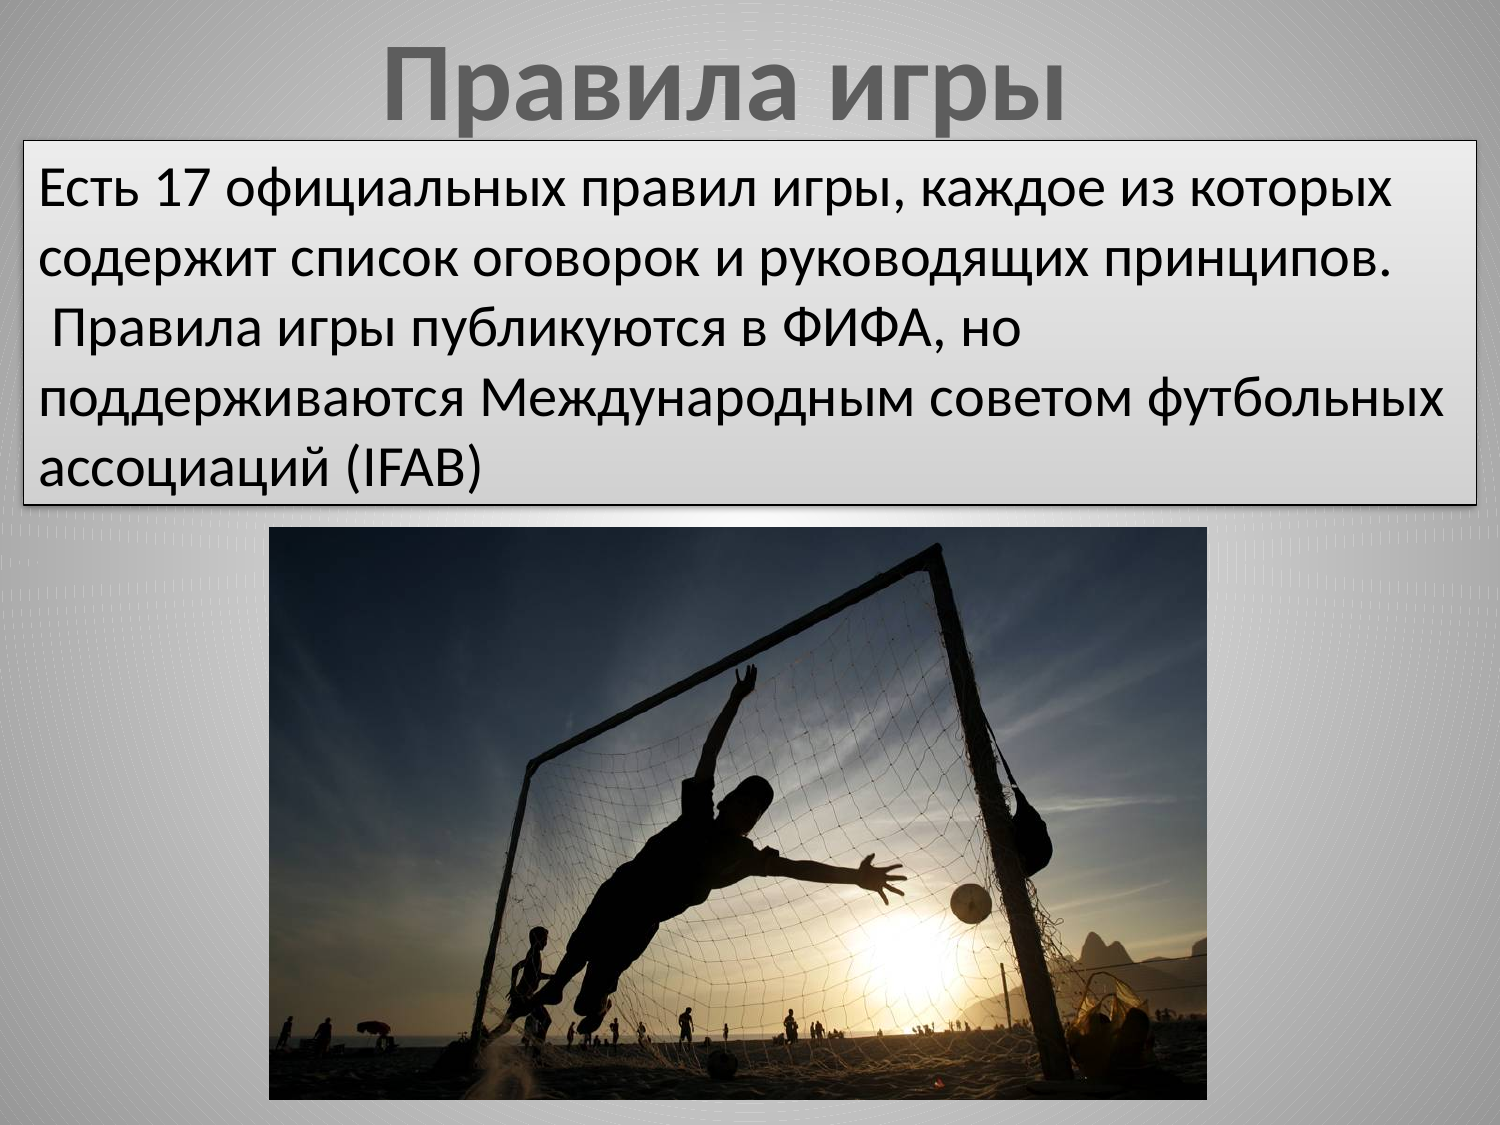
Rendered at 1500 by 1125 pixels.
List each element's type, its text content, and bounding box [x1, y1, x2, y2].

picture [269, 527, 1208, 1100]
text_box Есть 17 официальных правил игры, каждое из которых содержит список оговорок и руководящих принципов. Правила игры публикуются в ФИФА, но поддерживаются Международным советом футбольных ассоциаций (IFAB) [23, 140, 1477, 506]
text_box Правила игры [366, 0, 1085, 138]
